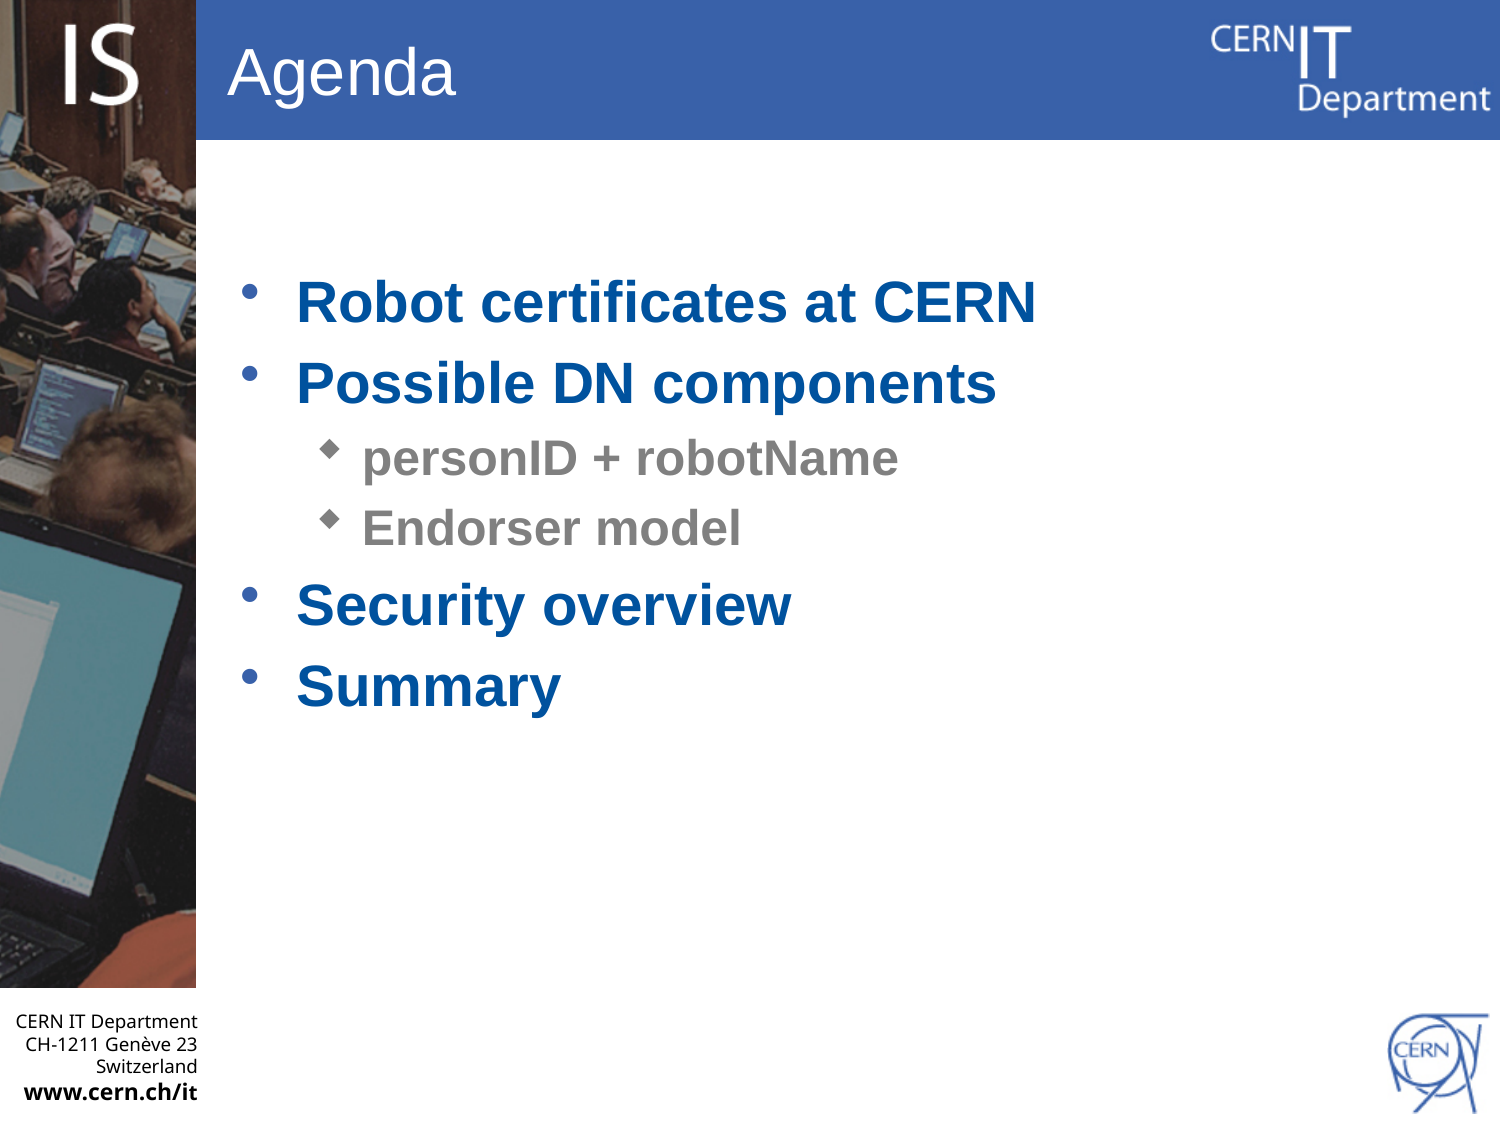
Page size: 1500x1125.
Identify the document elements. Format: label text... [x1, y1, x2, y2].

title Agenda [212, 0, 1126, 138]
picture [0, 0, 1500, 988]
list Robot certificates at CERN Possible DN components personID + robotName Endorser model Security overview Summary [224, 174, 1463, 988]
picture [1387, 1012, 1490, 1114]
